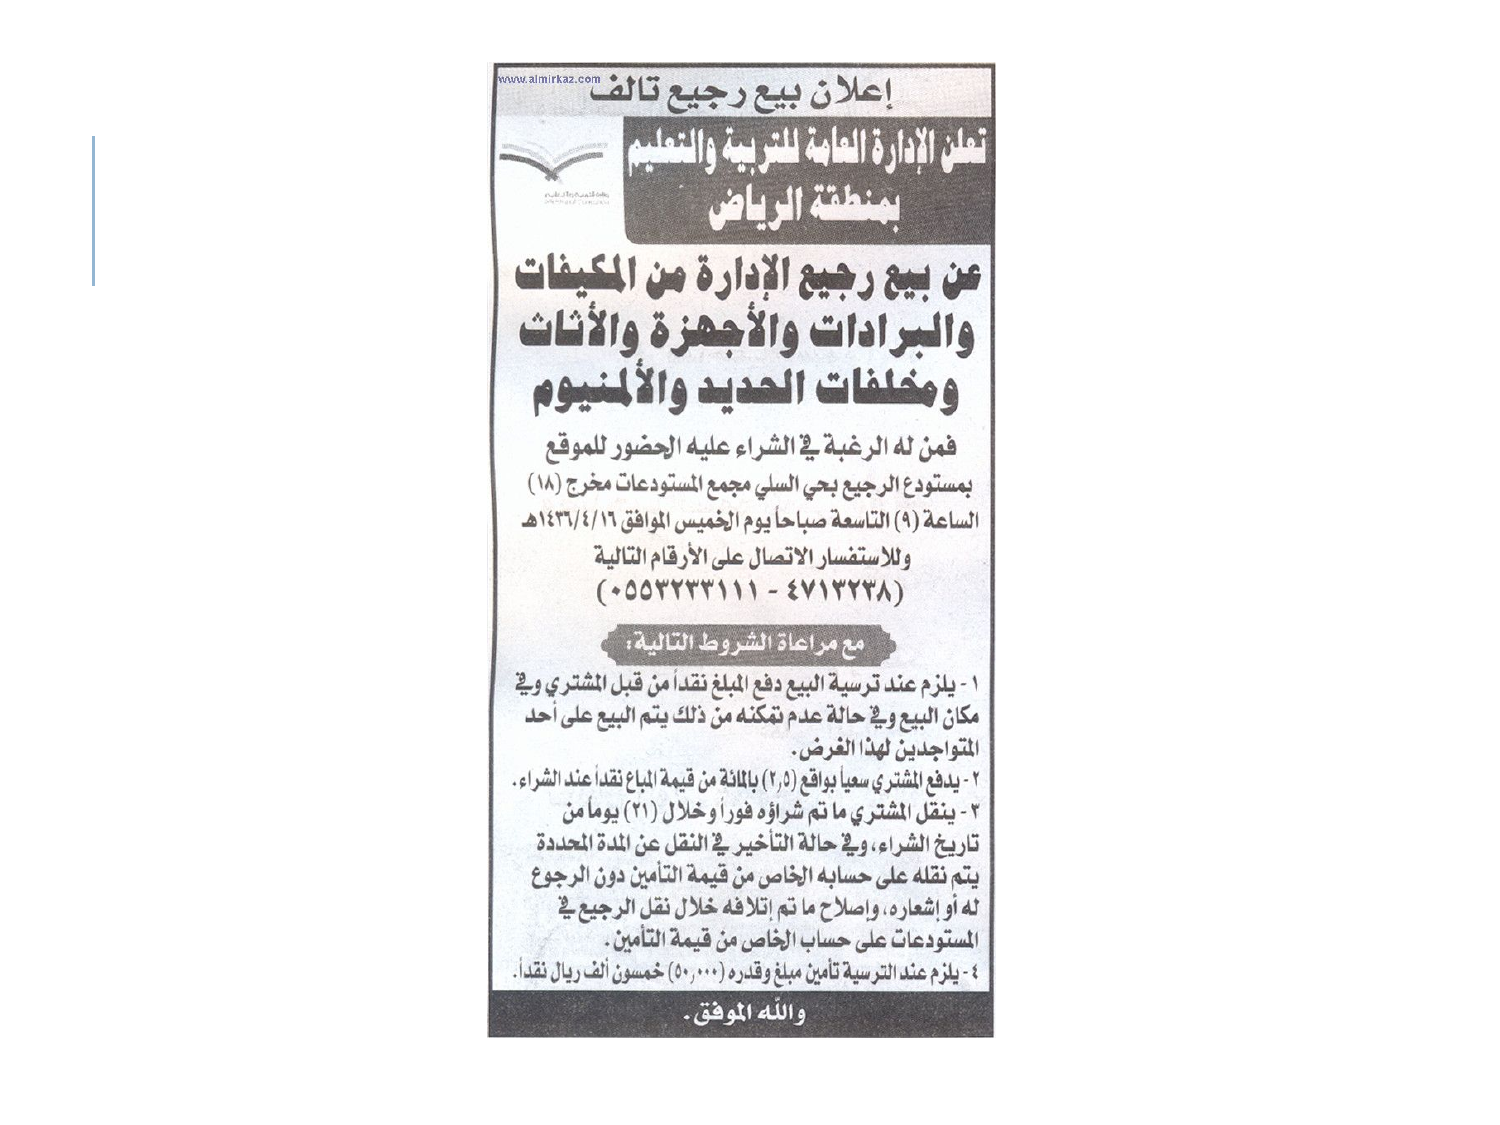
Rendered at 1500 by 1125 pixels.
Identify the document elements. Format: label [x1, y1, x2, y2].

list [487, 62, 997, 1039]
